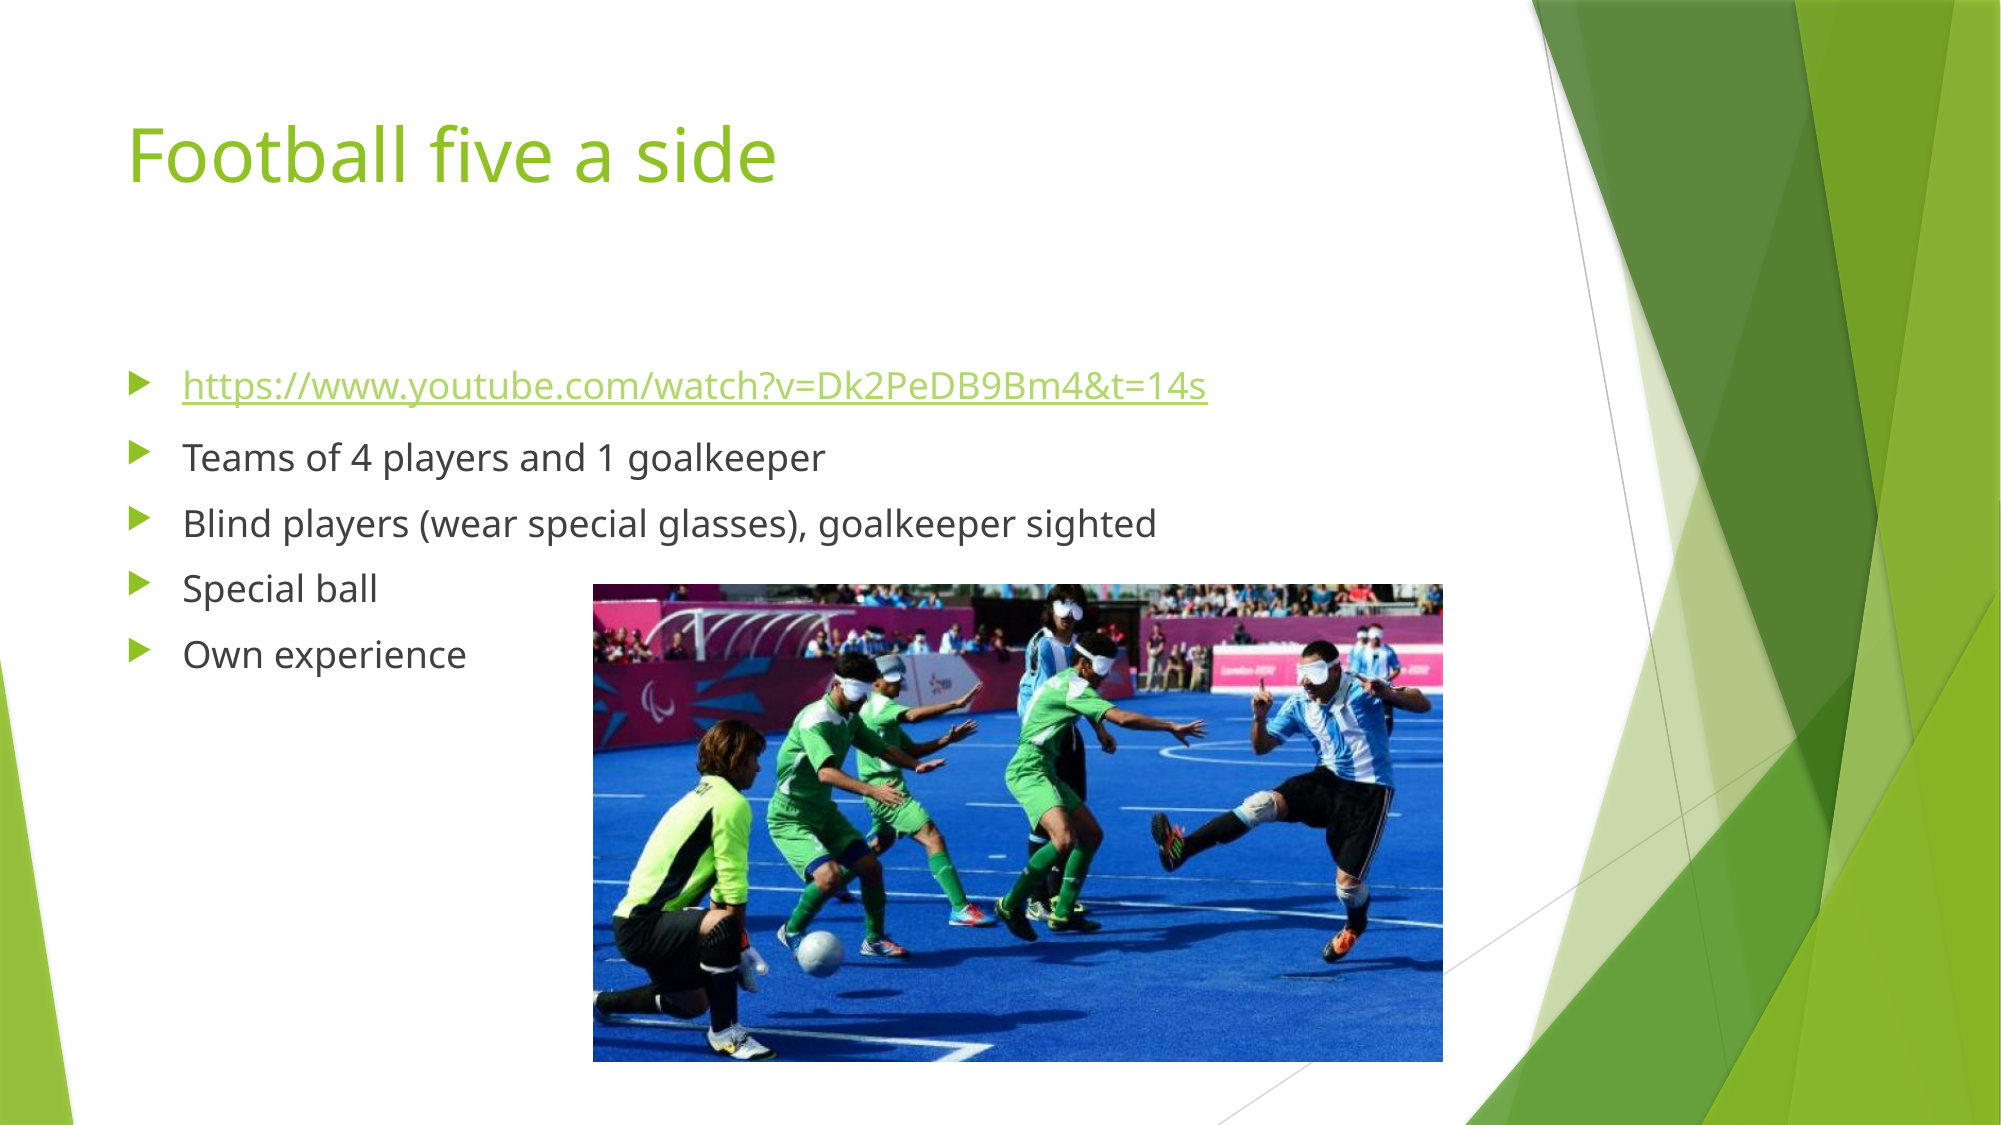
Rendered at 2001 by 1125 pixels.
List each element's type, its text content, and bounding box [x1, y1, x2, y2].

list https://www.youtube.com/watch?v=Dk2PeDB9Bm4&t=14s Teams of 4 players and 1 goalkeeper Blind players (wear special glasses), goalkeeper sighted Special ball Own experience [111, 354, 1522, 992]
title Football five a side [111, 99, 1522, 317]
picture [592, 583, 1443, 1063]
